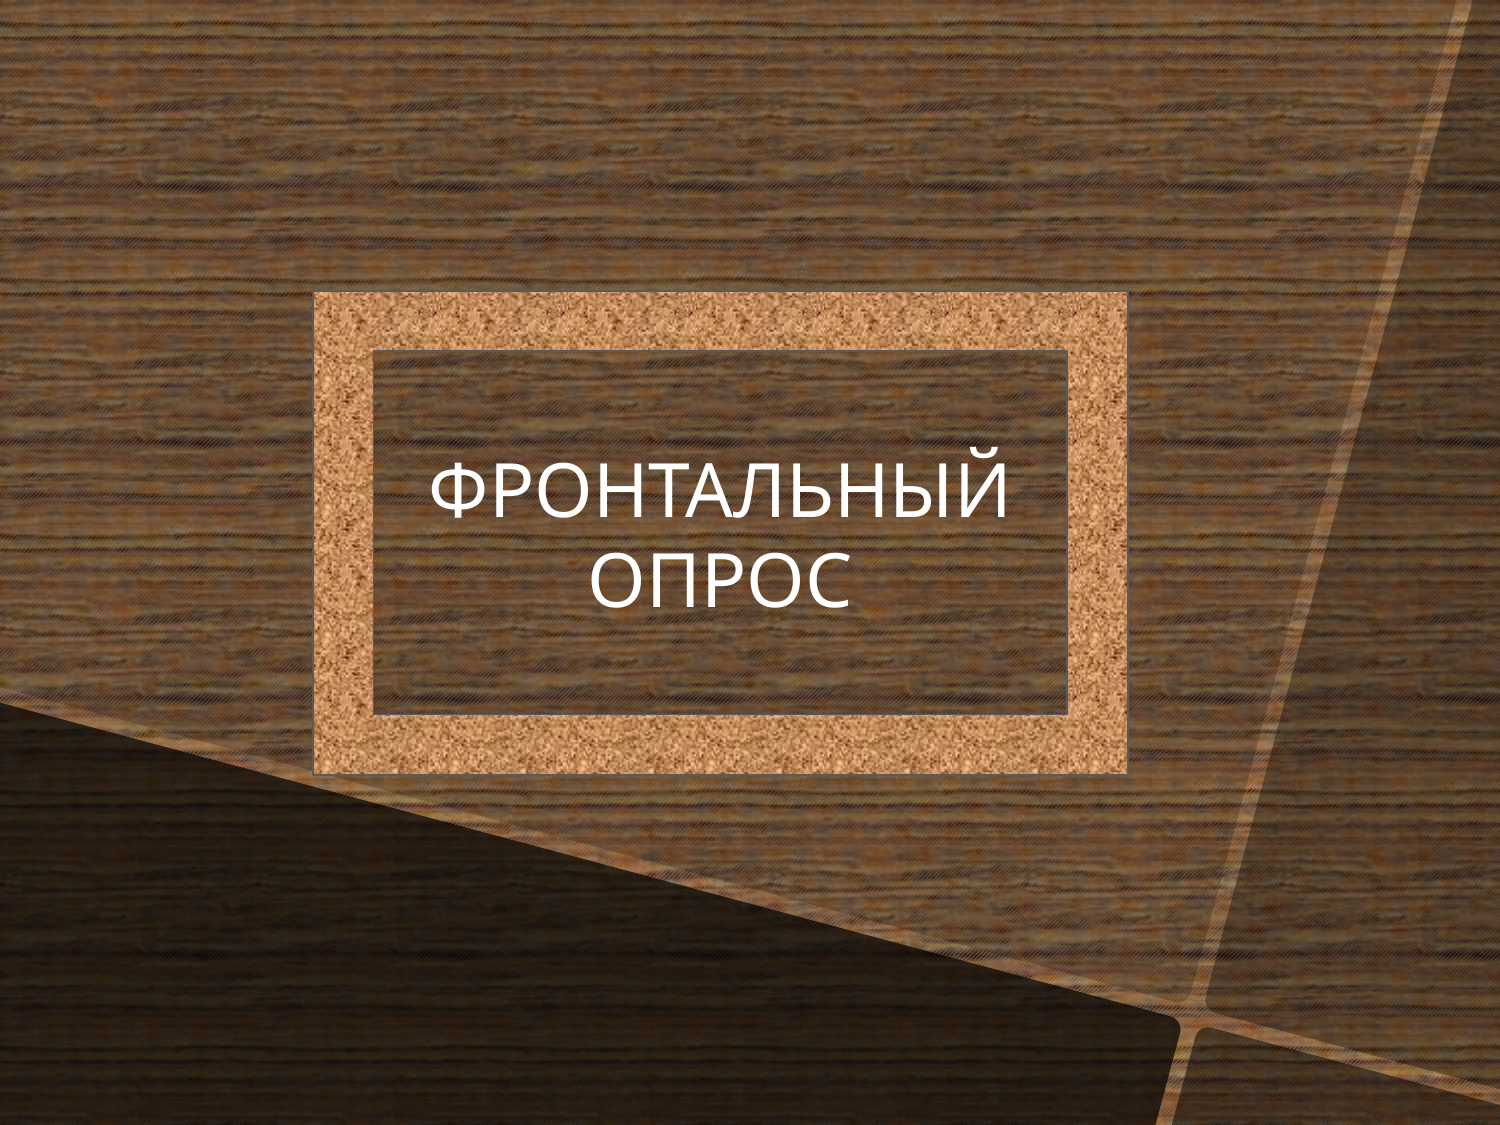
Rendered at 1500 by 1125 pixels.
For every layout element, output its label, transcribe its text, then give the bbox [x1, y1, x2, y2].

text_box ФРОНТАЛЬНЫЙ ОПРОС [312, 290, 1129, 776]
